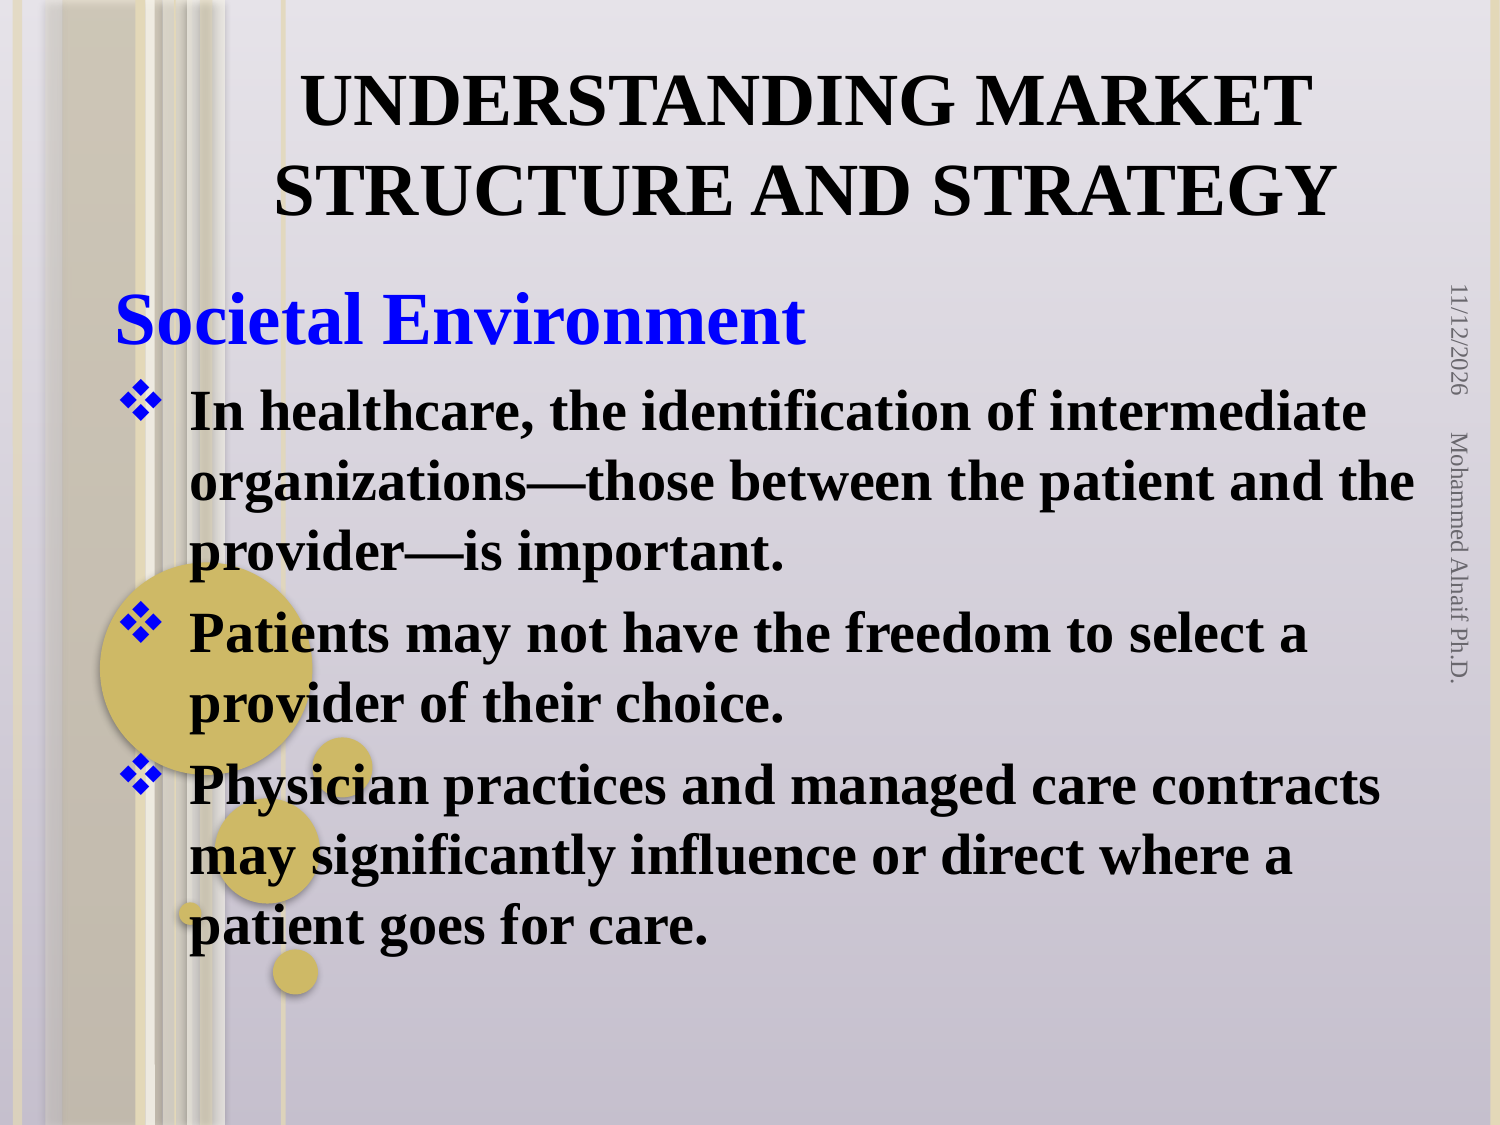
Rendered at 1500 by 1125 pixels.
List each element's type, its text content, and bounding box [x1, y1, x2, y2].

footer Mohammed Alnaif Ph.D. [1429, 417, 1493, 1018]
title Understanding Market Structure and Strategy [162, 37, 1430, 238]
subtitle Societal Environment In healthcare, the identification of intermediate organizations—those between the patient and the provider—is important. Patients may not have the freedom to select a provider of their choice. Physician practices and managed care contracts may significantly influence or direct where a patient goes for care. [99, 262, 1440, 1063]
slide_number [1430, 36, 1493, 412]
